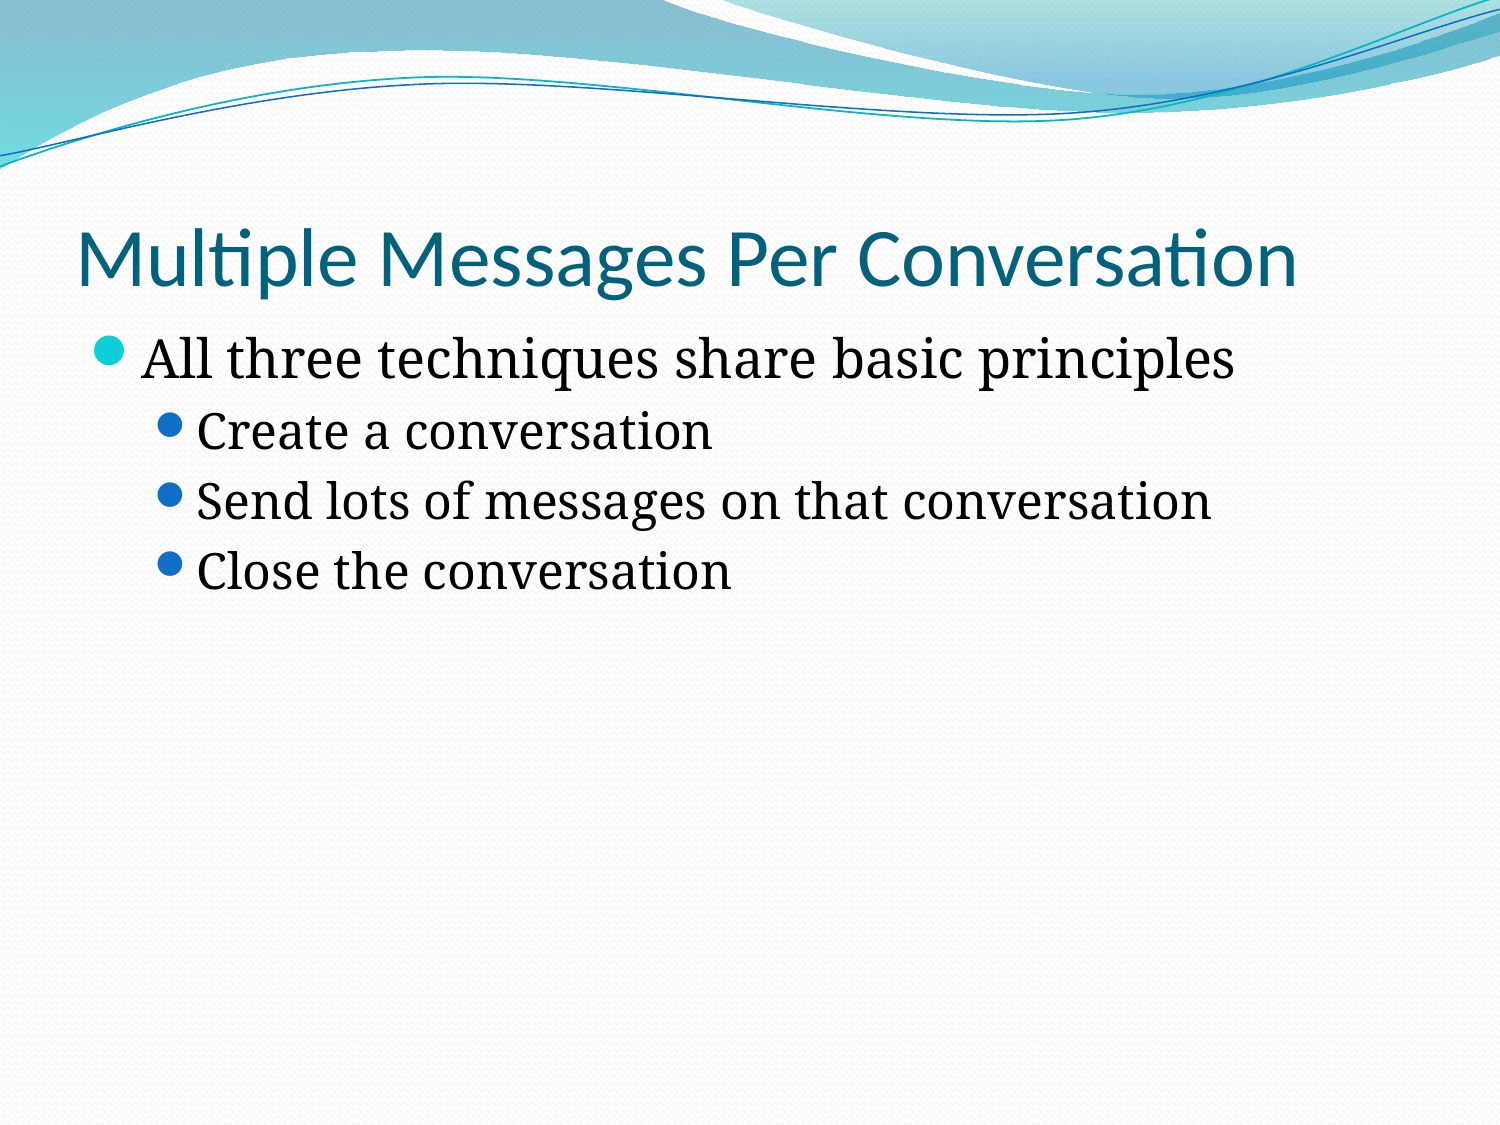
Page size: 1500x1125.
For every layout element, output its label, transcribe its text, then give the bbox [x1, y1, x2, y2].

list All three techniques share basic principles Create a conversation Send lots of messages on that conversation Close the conversation [75, 317, 1425, 1038]
title Multiple Messages Per Conversation [75, 115, 1425, 303]
